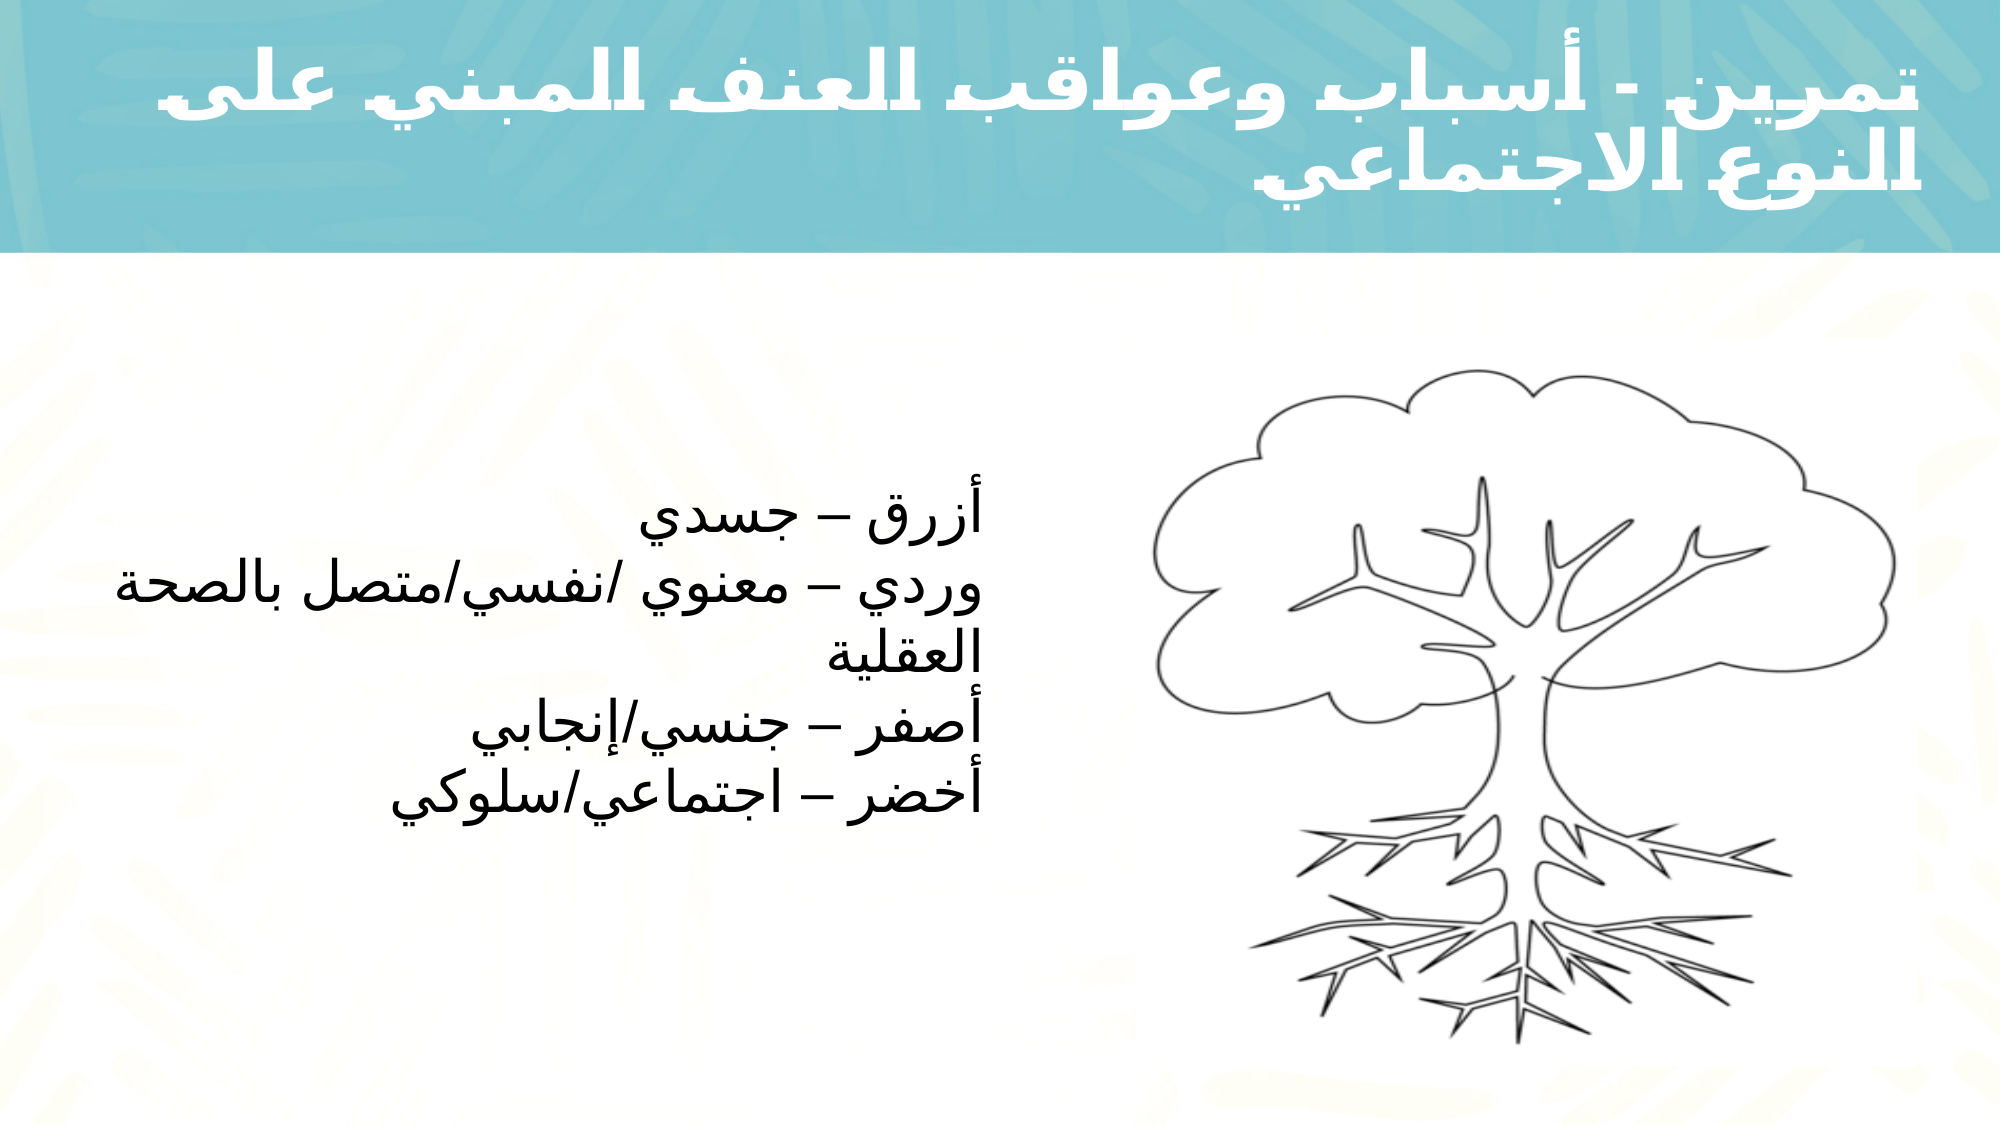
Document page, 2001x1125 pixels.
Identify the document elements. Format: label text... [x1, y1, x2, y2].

text_box أزرق – جسدي وردي – معنوي /نفسي/متصل بالصحة العقلية أصفر – جنسي/إنجابي أخضر – اجتماعي/سلوكي [98, 466, 1000, 832]
title تمرين - أسباب وعواقب العنف المبني على النوع الاجتماعي [61, 33, 1938, 220]
picture [0, 0, 2000, 1125]
